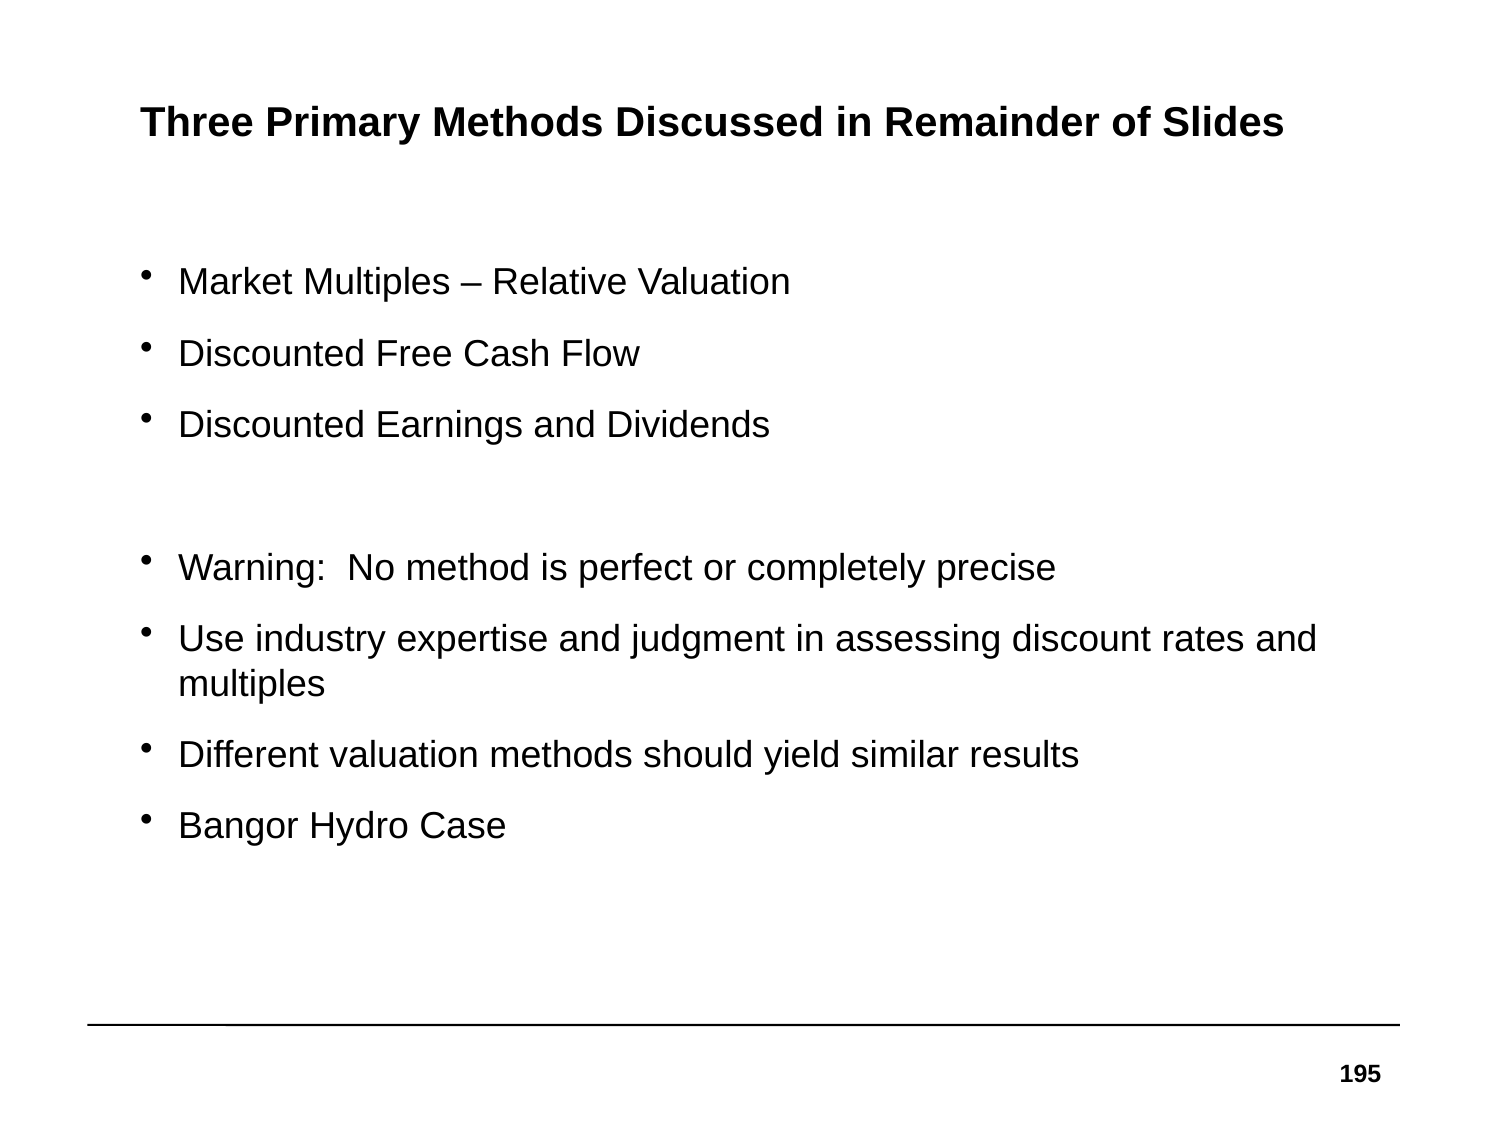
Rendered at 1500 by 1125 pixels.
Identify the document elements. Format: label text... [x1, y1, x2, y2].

title Three Primary Methods Discussed in Remainder of Slides [125, 87, 1375, 225]
list Market Multiples – Relative Valuation Discounted Free Cash Flow Discounted Earnings and Dividends Warning: No method is perfect or completely precise Use industry expertise and judgment in assessing discount rates and multiples Different valuation methods should yield similar results Bangor Hydro Case [125, 249, 1338, 1000]
